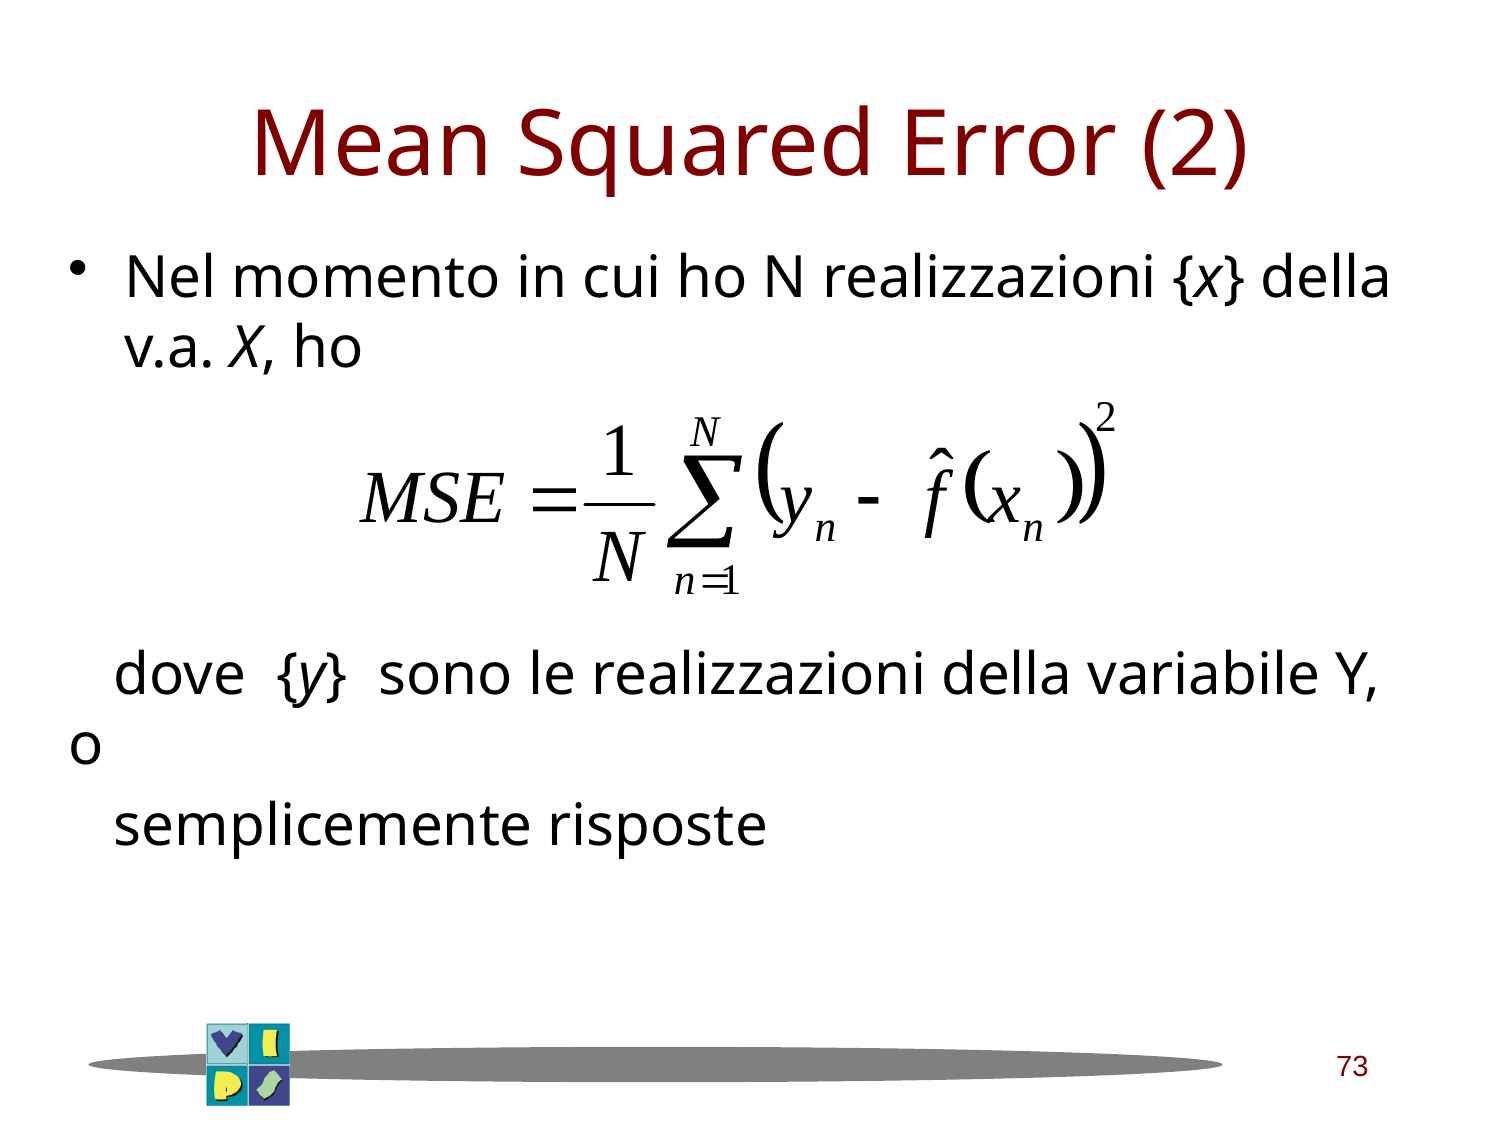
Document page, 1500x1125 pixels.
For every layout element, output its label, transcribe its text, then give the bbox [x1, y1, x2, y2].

title Mean Squared Error (2) [75, 45, 1425, 233]
slide_number 73 [1033, 1039, 1384, 1118]
picture [206, 1023, 290, 1106]
list Nel momento in cui ho N realizzazioni {x} della v.a. X, ho dove {y} sono le realizzazioni della variabile Y, o semplicemente risposte [53, 231, 1424, 975]
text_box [348, 385, 1129, 611]
